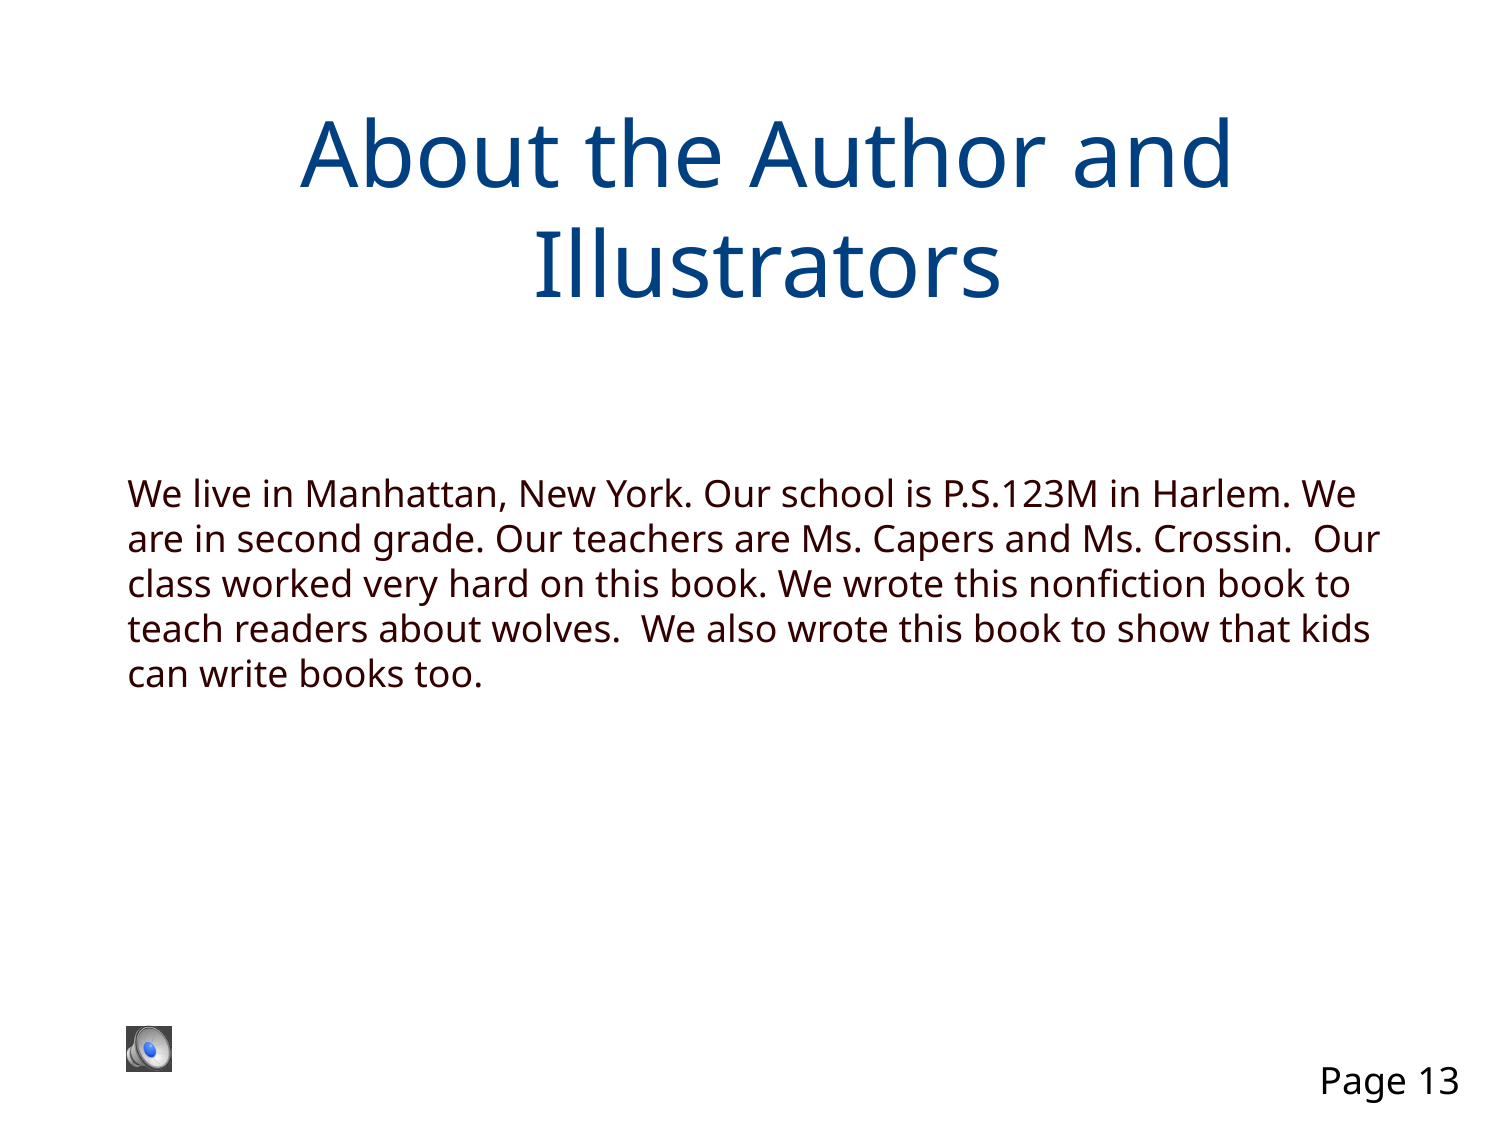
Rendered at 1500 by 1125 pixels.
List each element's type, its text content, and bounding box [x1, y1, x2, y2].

picture [124, 1024, 174, 1074]
text_box We live in Manhattan, New York. Our school is P.S.123M in Harlem. We are in second grade. Our teachers are Ms. Capers and Ms. Crossin. Our class worked very hard on this book. We wrote this nonfiction book to teach readers about wolves. We also wrote this book to show that kids can write books too. [112, 462, 1438, 703]
title About the Author and Illustrators [187, 112, 1351, 301]
